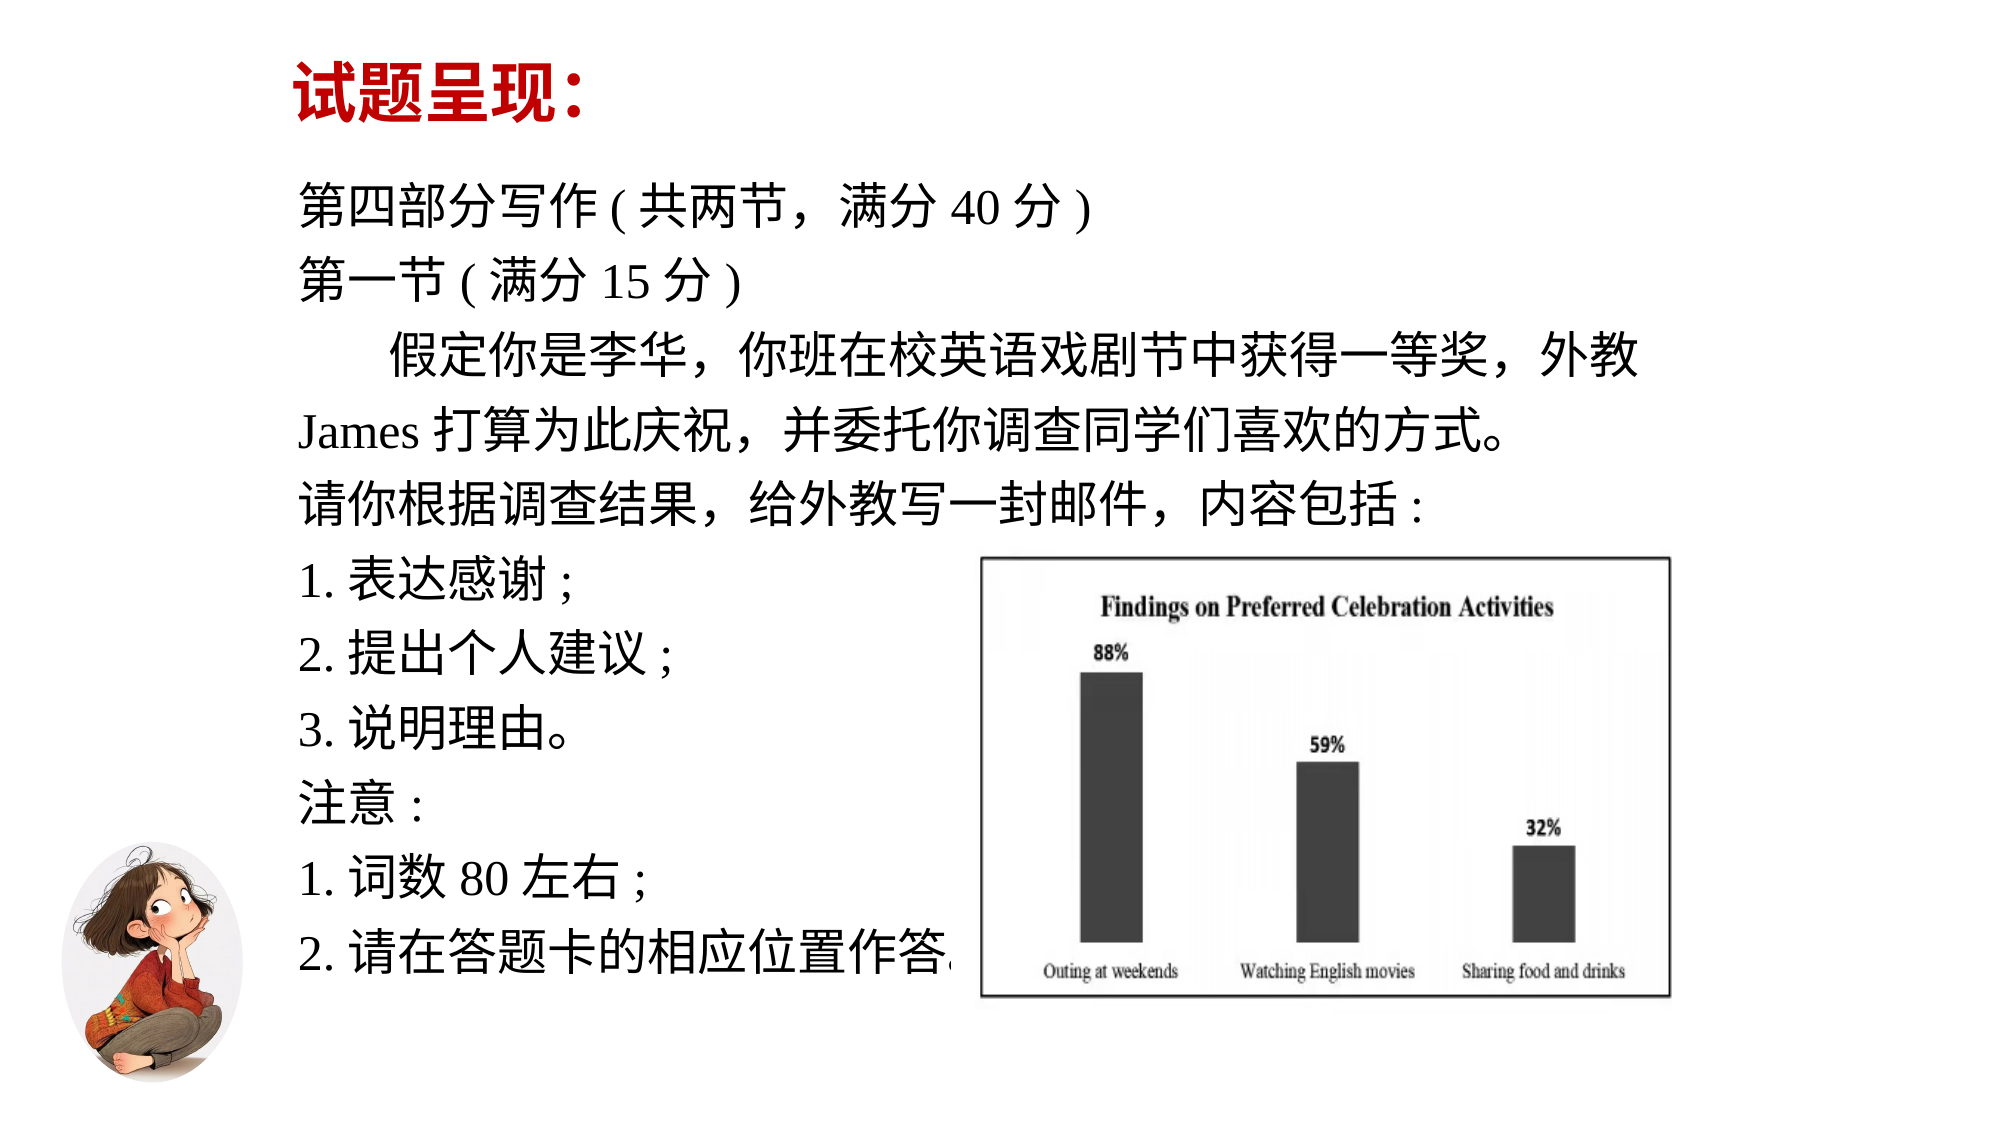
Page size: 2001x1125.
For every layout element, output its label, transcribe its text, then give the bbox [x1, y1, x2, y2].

text_box 试题呈现： [231, 42, 604, 138]
picture [61, 841, 244, 1084]
text_box 第四部分写作(共两节，满分40分) 第一节(满分15分) 假定你是李华，你班在校英语戏剧节中获得一等奖，外教James打算为此庆祝，并委托你调查同学们喜欢的方式。 请你根据调查结果，给外教写一封邮件，内容包括: 1.表达感谢; 2.提出个人建议; 3.说明理由。 注意: 1.词数80左右; 2.请在答题卡的相应位置作答。 [283, 152, 1697, 1036]
picture [950, 532, 1725, 1066]
